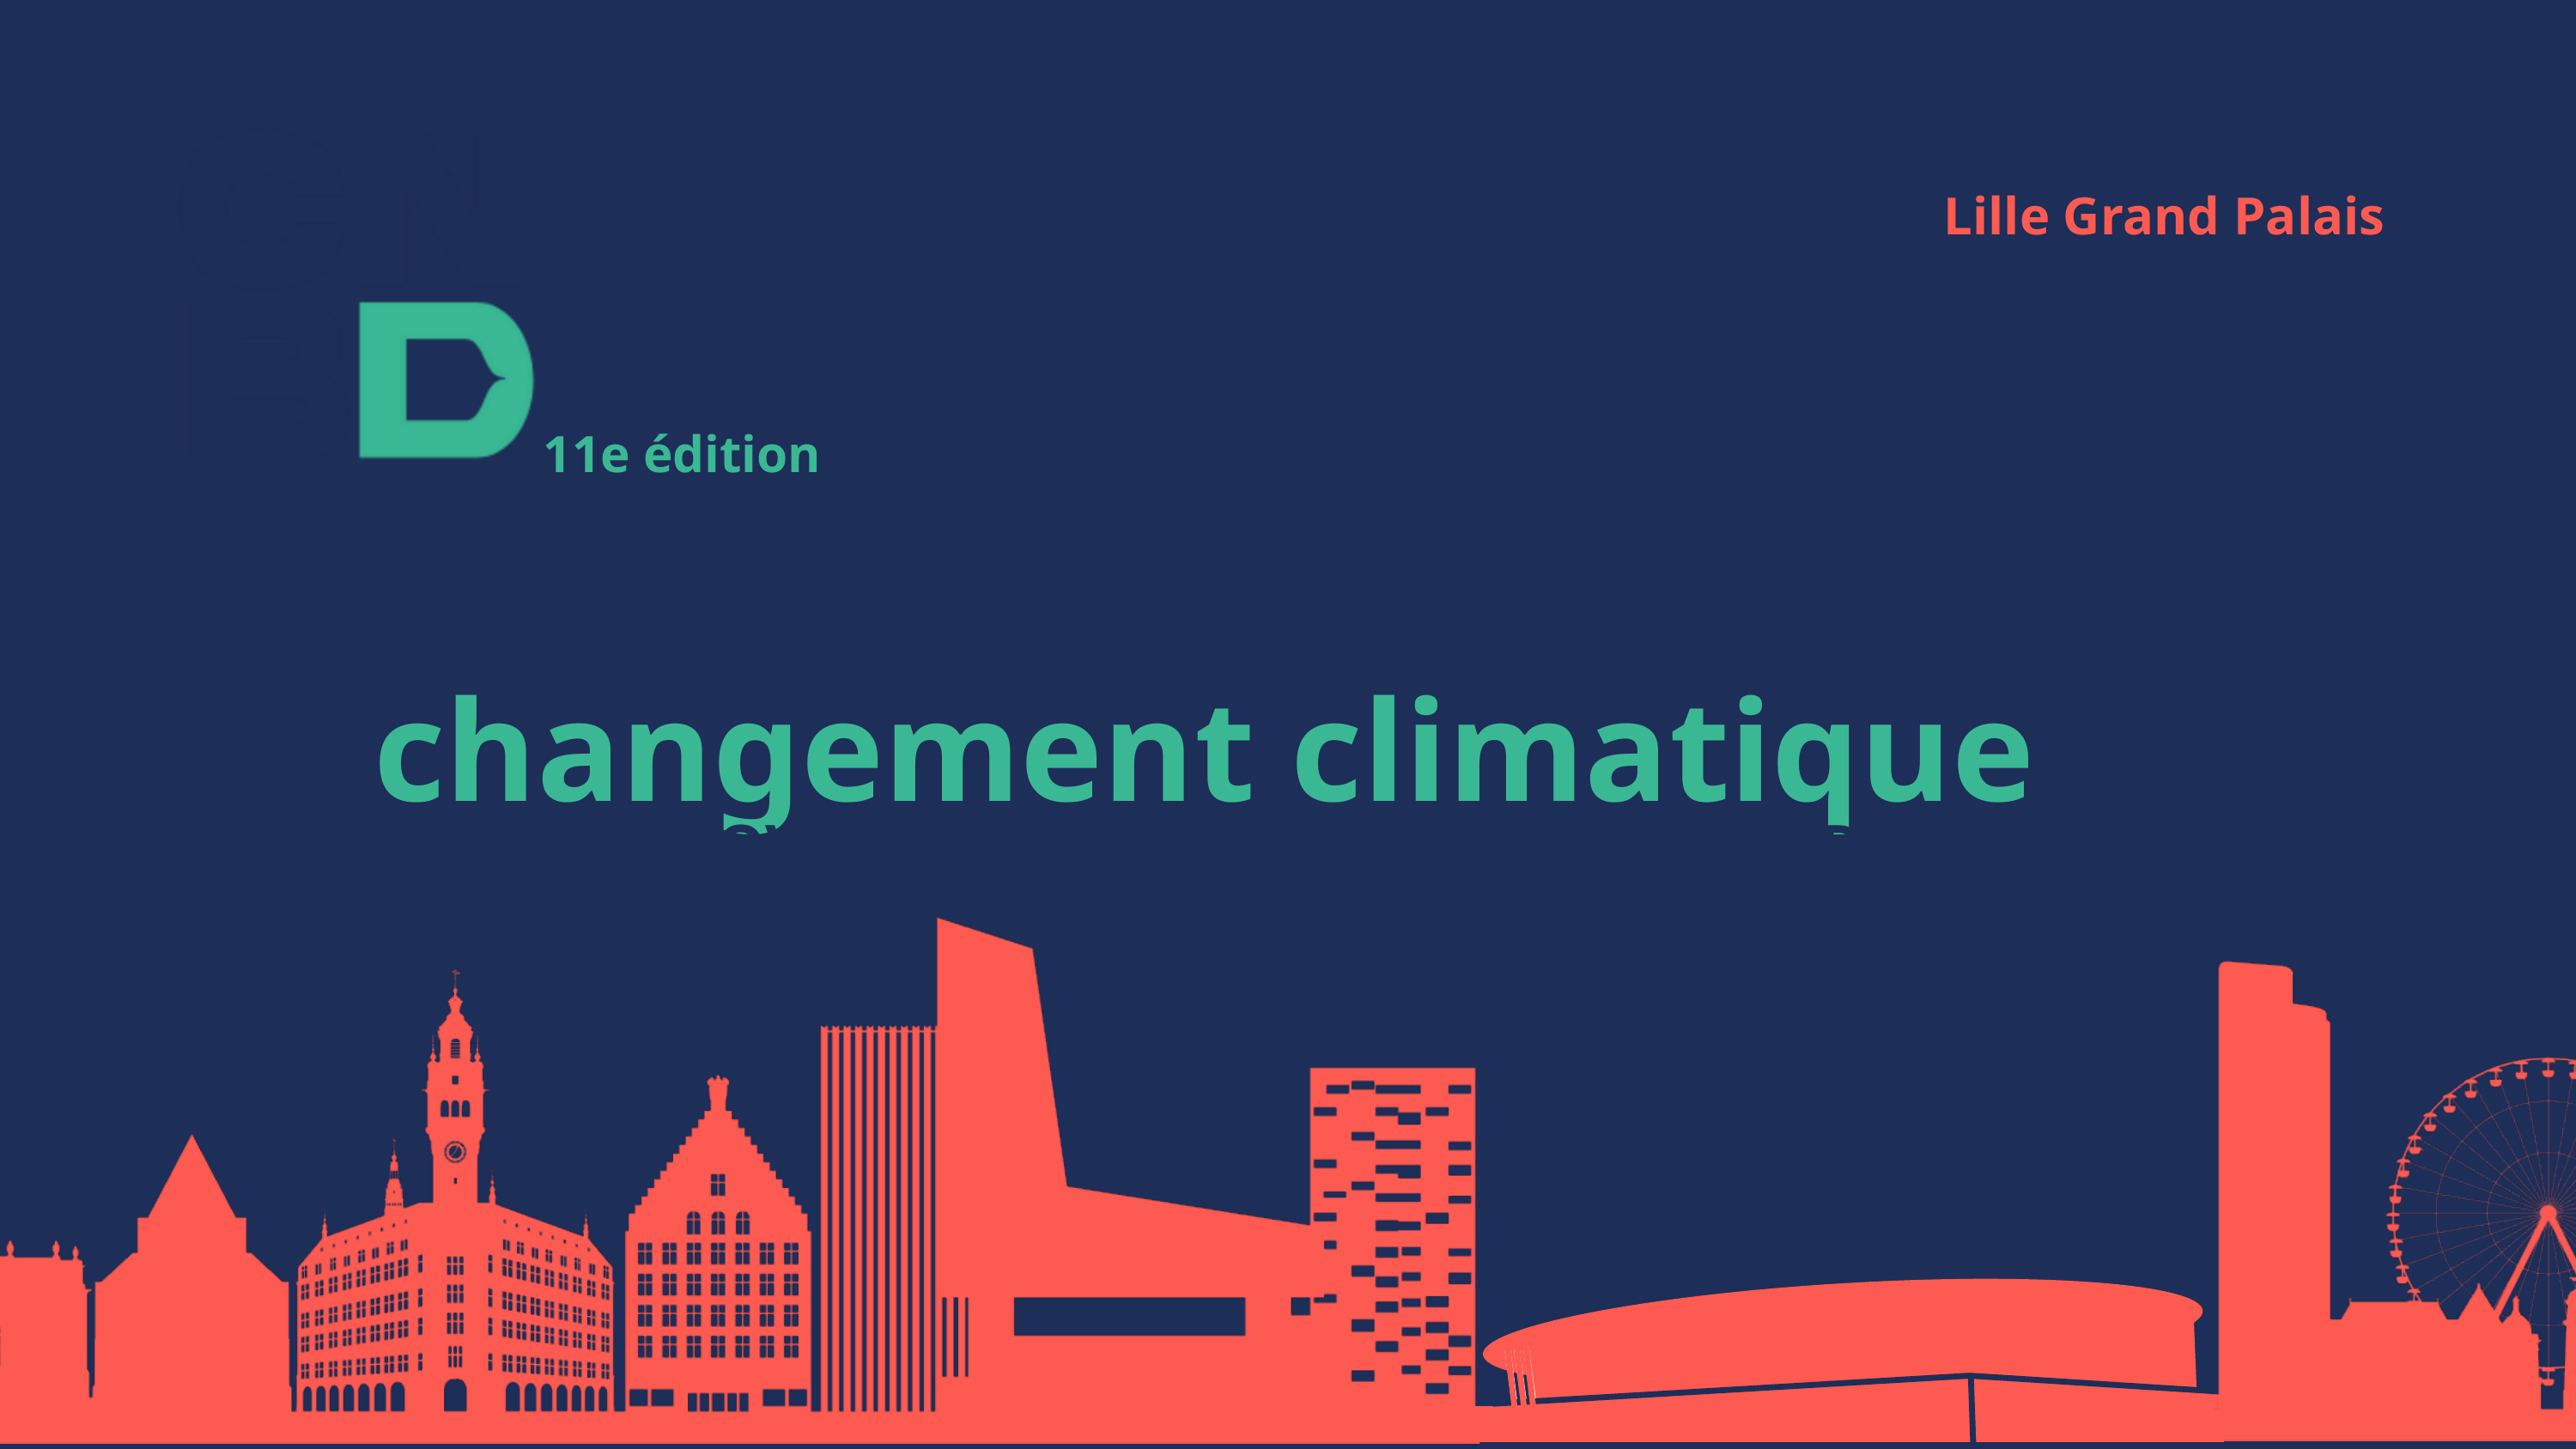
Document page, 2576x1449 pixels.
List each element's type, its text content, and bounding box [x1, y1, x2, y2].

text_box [144, 109, 1000, 499]
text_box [0, 913, 2576, 1449]
text_box POUR DES RÉNOVATIONS ET DES CONSTRUCTIONS DURABLES [216, 795, 2192, 883]
text_box 4-5 sept. 2025 Lille Grand Palais [1921, 121, 2386, 246]
text_box REPENSER LES PRATIQUES FACE au changement climatique [216, 598, 2192, 795]
